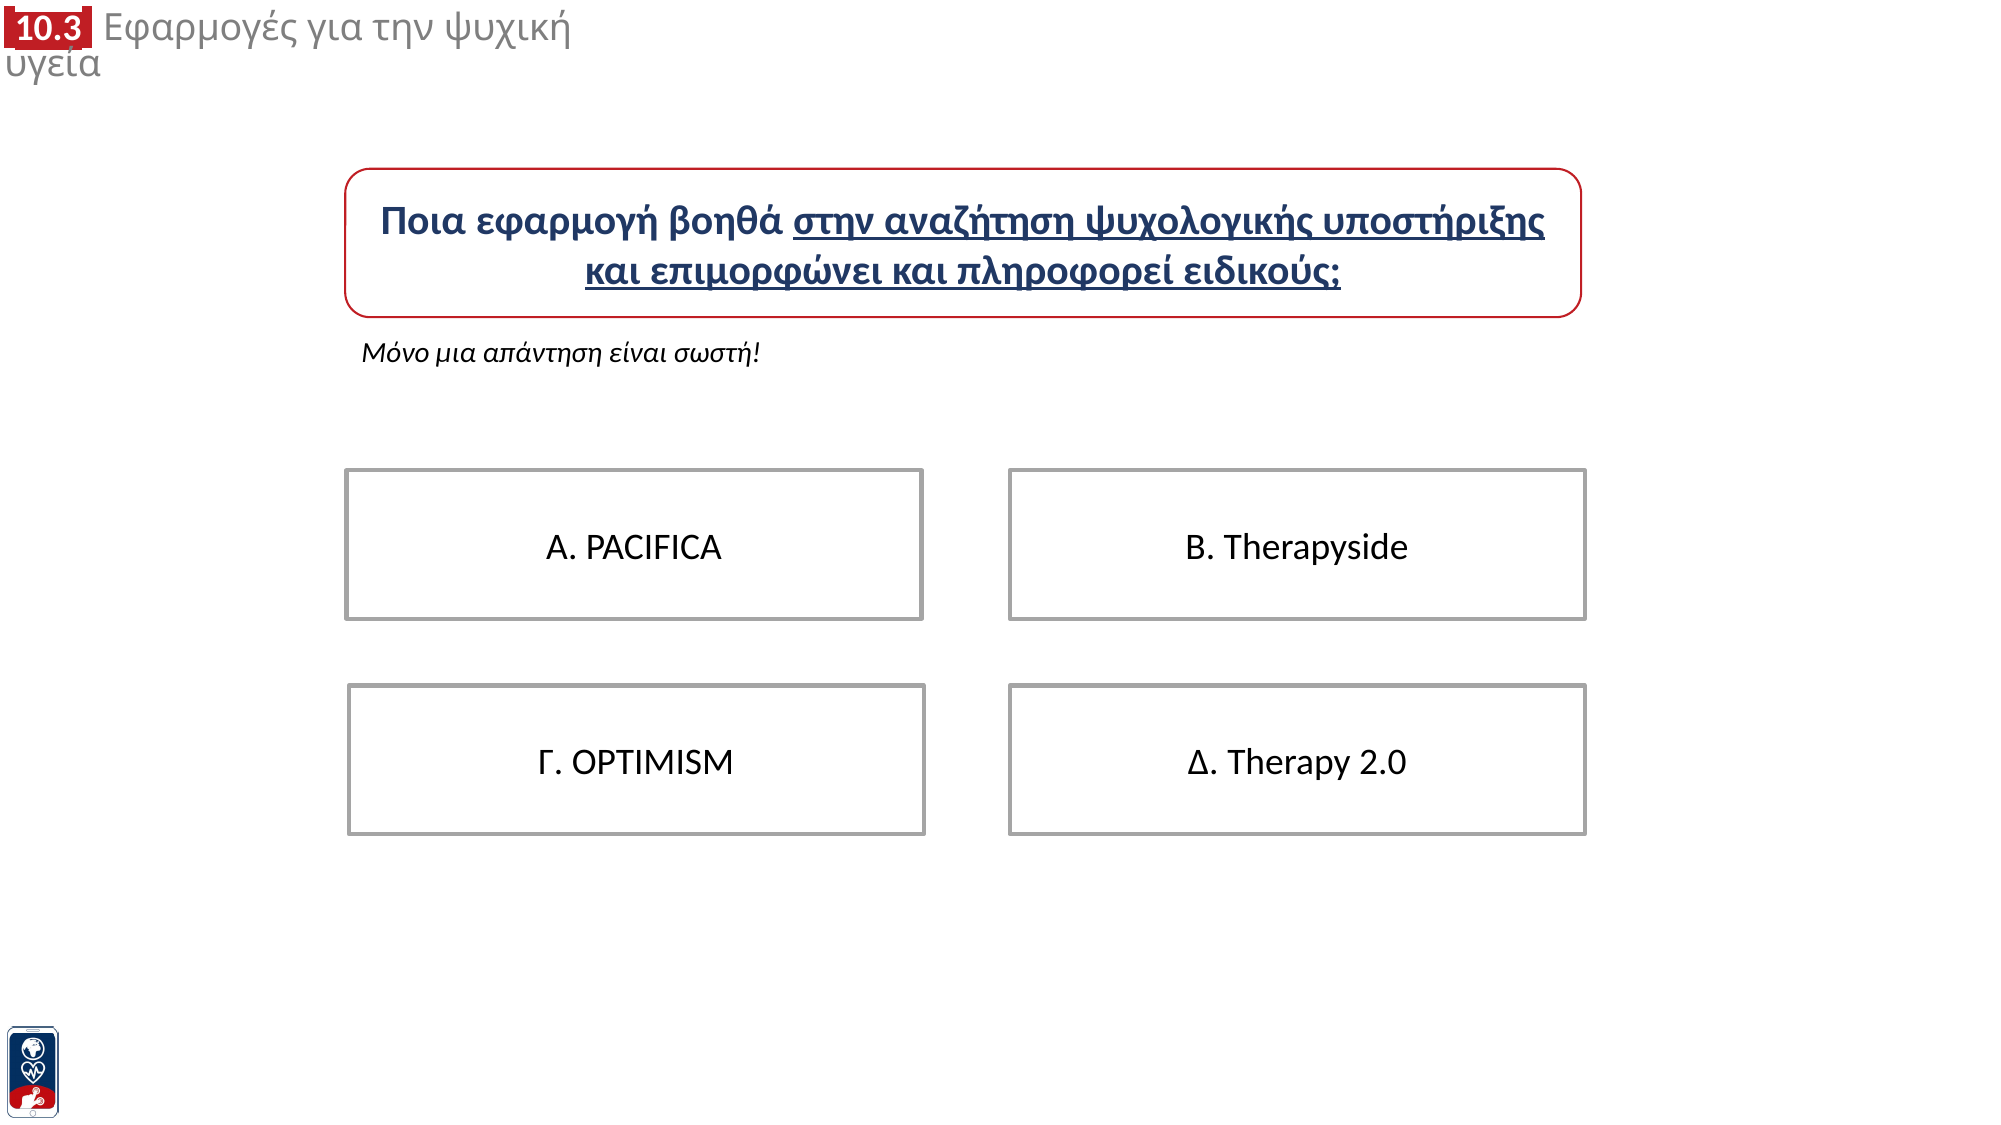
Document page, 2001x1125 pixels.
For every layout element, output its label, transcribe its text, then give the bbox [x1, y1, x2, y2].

text_box Α. PACIFICA [344, 468, 924, 621]
text_box Μόνο μια απάντηση είναι σωστή! [346, 325, 813, 376]
text_box Β. Therapyside [1008, 468, 1587, 621]
text_box Γ. OPTIMISM [347, 683, 926, 836]
text_box Δ. Therapy 2.0 [1008, 683, 1587, 836]
text_box Ποια εφαρμογή βοηθά στην αναζήτηση ψυχολογικής υποστήριξης και επιμορφώνει και πληροφορεί ειδικούς; [345, 168, 1582, 318]
picture [7, 1026, 59, 1118]
